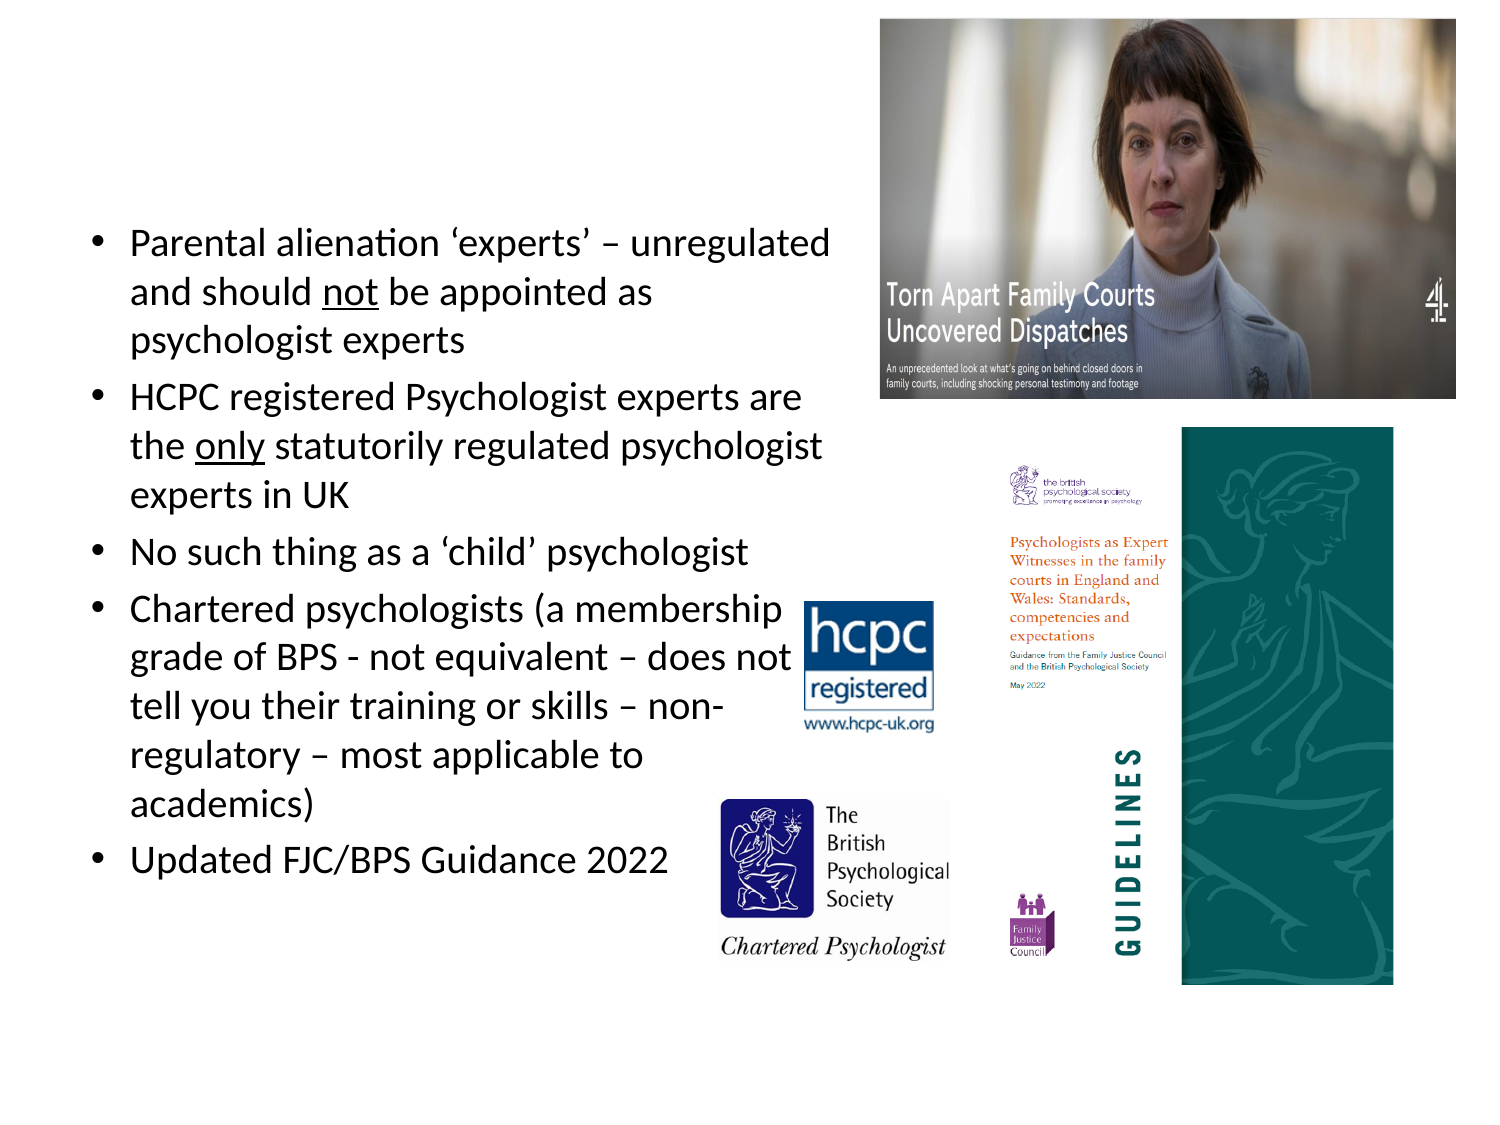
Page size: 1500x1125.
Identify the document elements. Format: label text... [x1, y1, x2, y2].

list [969, 427, 1394, 985]
picture [718, 799, 950, 961]
picture [804, 601, 934, 734]
picture [879, 17, 1457, 399]
list Parental alienation ‘experts’ – unregulated and should not be appointed as psychologist experts HCPC registered Psychologist experts are the only statutorily regulated psychologist experts in UK No such thing as a ‘child’ psychologist Chartered psychologists (a membership grade of BPS - not equivalent – does not tell you their training or skills – non-regulatory – most applicable to academics) Updated FJC/BPS Guidance 2022 [75, 208, 849, 895]
